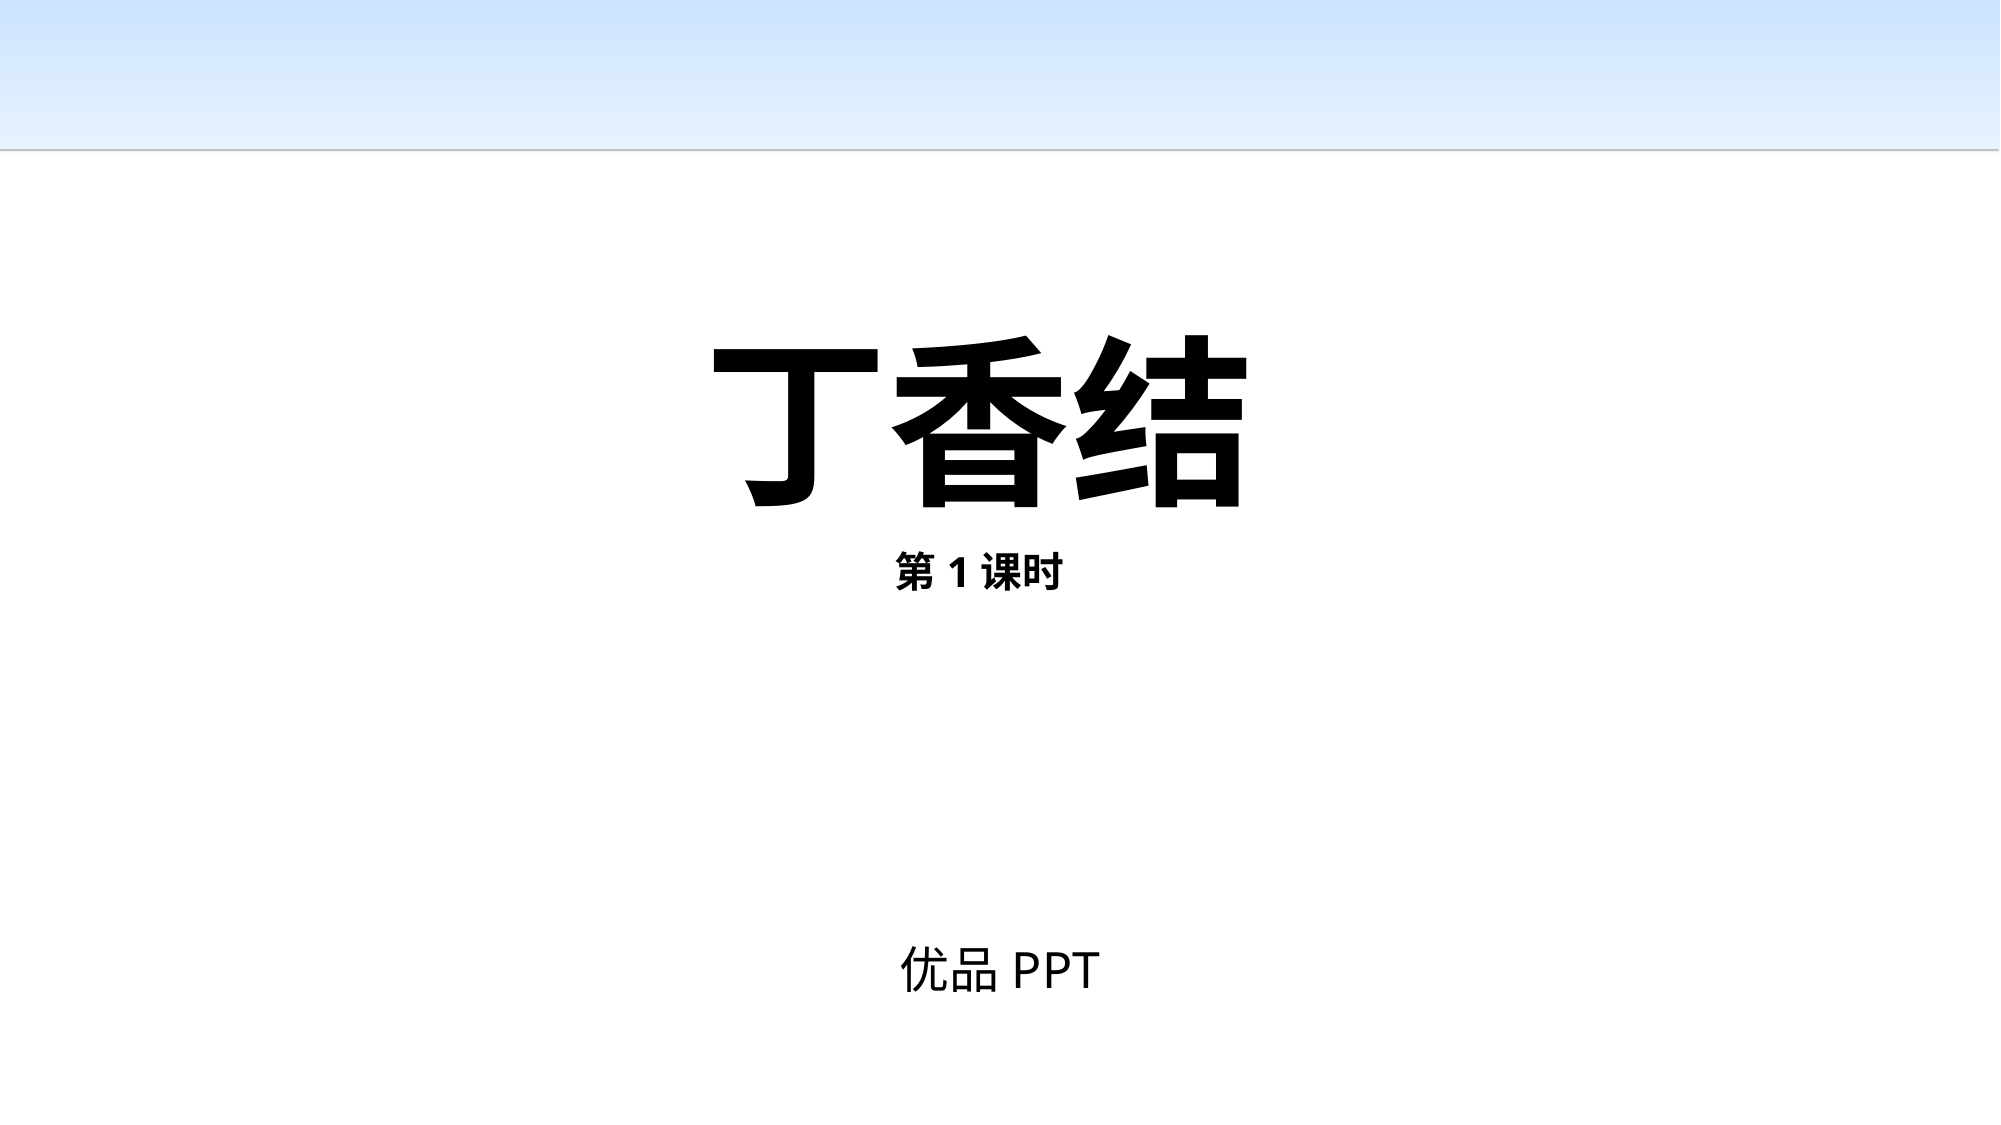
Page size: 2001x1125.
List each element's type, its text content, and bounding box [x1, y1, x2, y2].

list 丁香结 第1课时 [304, 256, 1655, 632]
text_box 优品PPT [249, 925, 1750, 1006]
